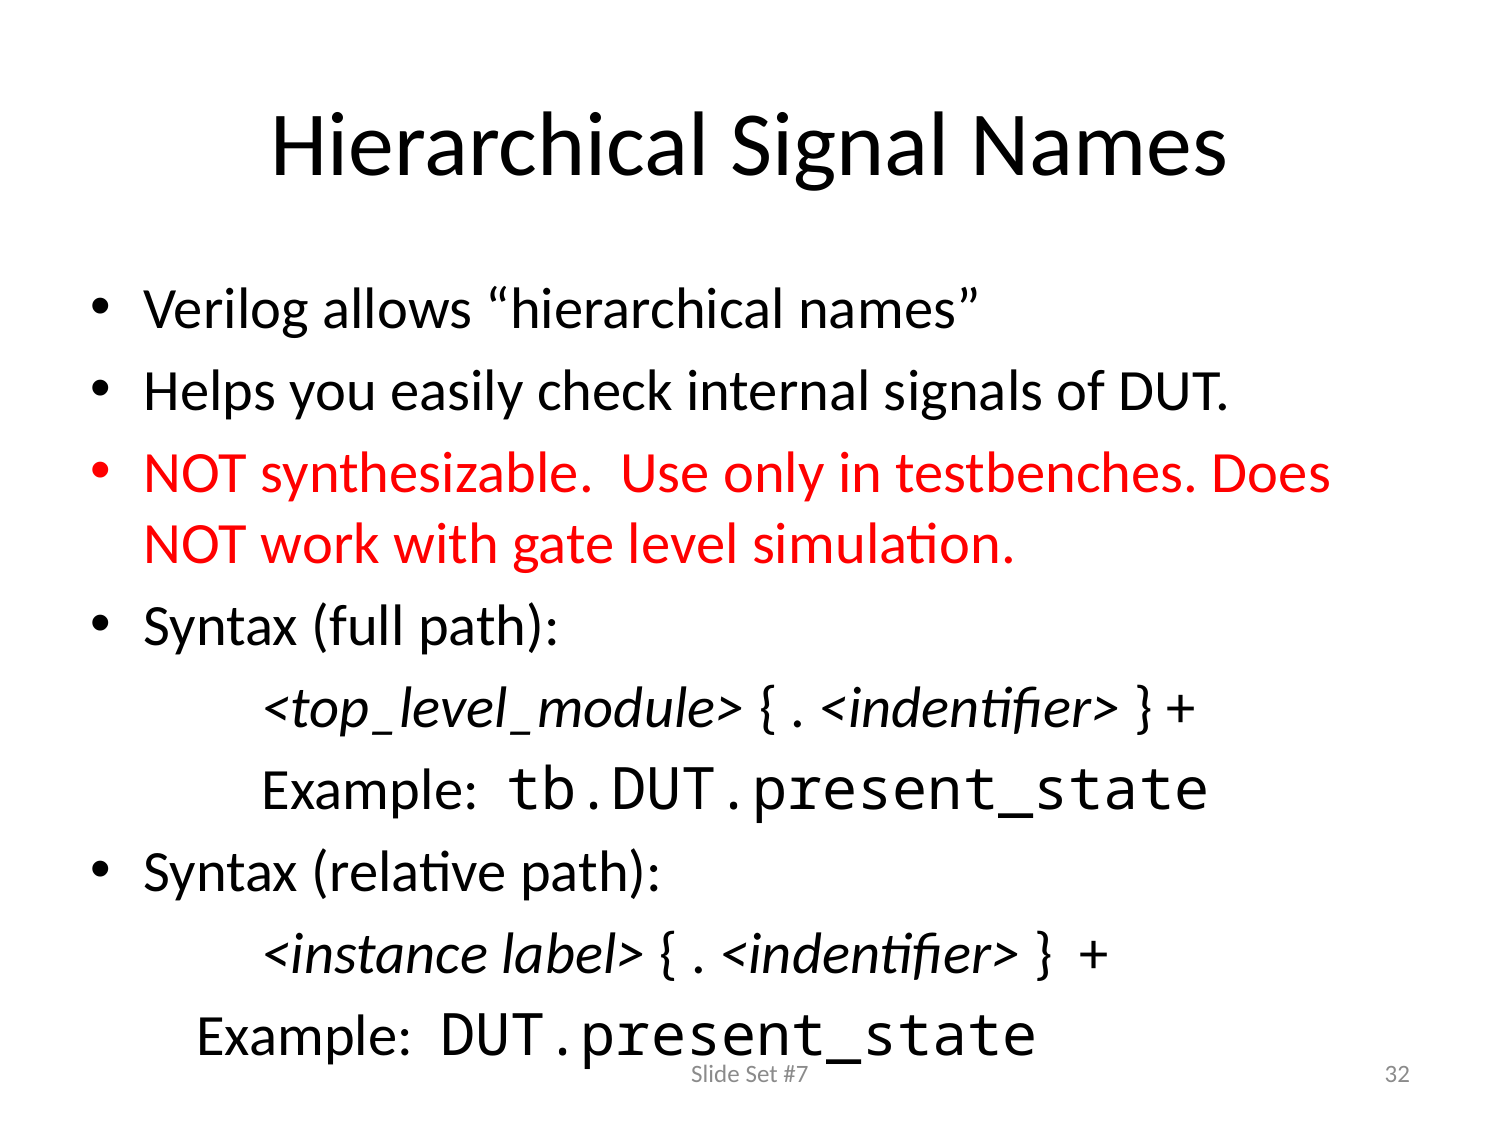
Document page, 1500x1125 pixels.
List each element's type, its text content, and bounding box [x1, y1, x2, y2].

list Verilog allows “hierarchical names” Helps you easily check internal signals of DUT. NOT synthesizable. Use only in testbenches. Does NOT work with gate level simulation. Syntax (full path): <top_level_module> { . <indentifier> } + Example: tb.DUT.present_state Syntax (relative path): <instance label> { . <indentifier> } + Example: DUT.present_state [75, 262, 1425, 1075]
footer Slide Set #7 [512, 1042, 988, 1103]
slide_number 32 [1074, 1042, 1425, 1103]
title Hierarchical Signal Names [75, 45, 1425, 233]
